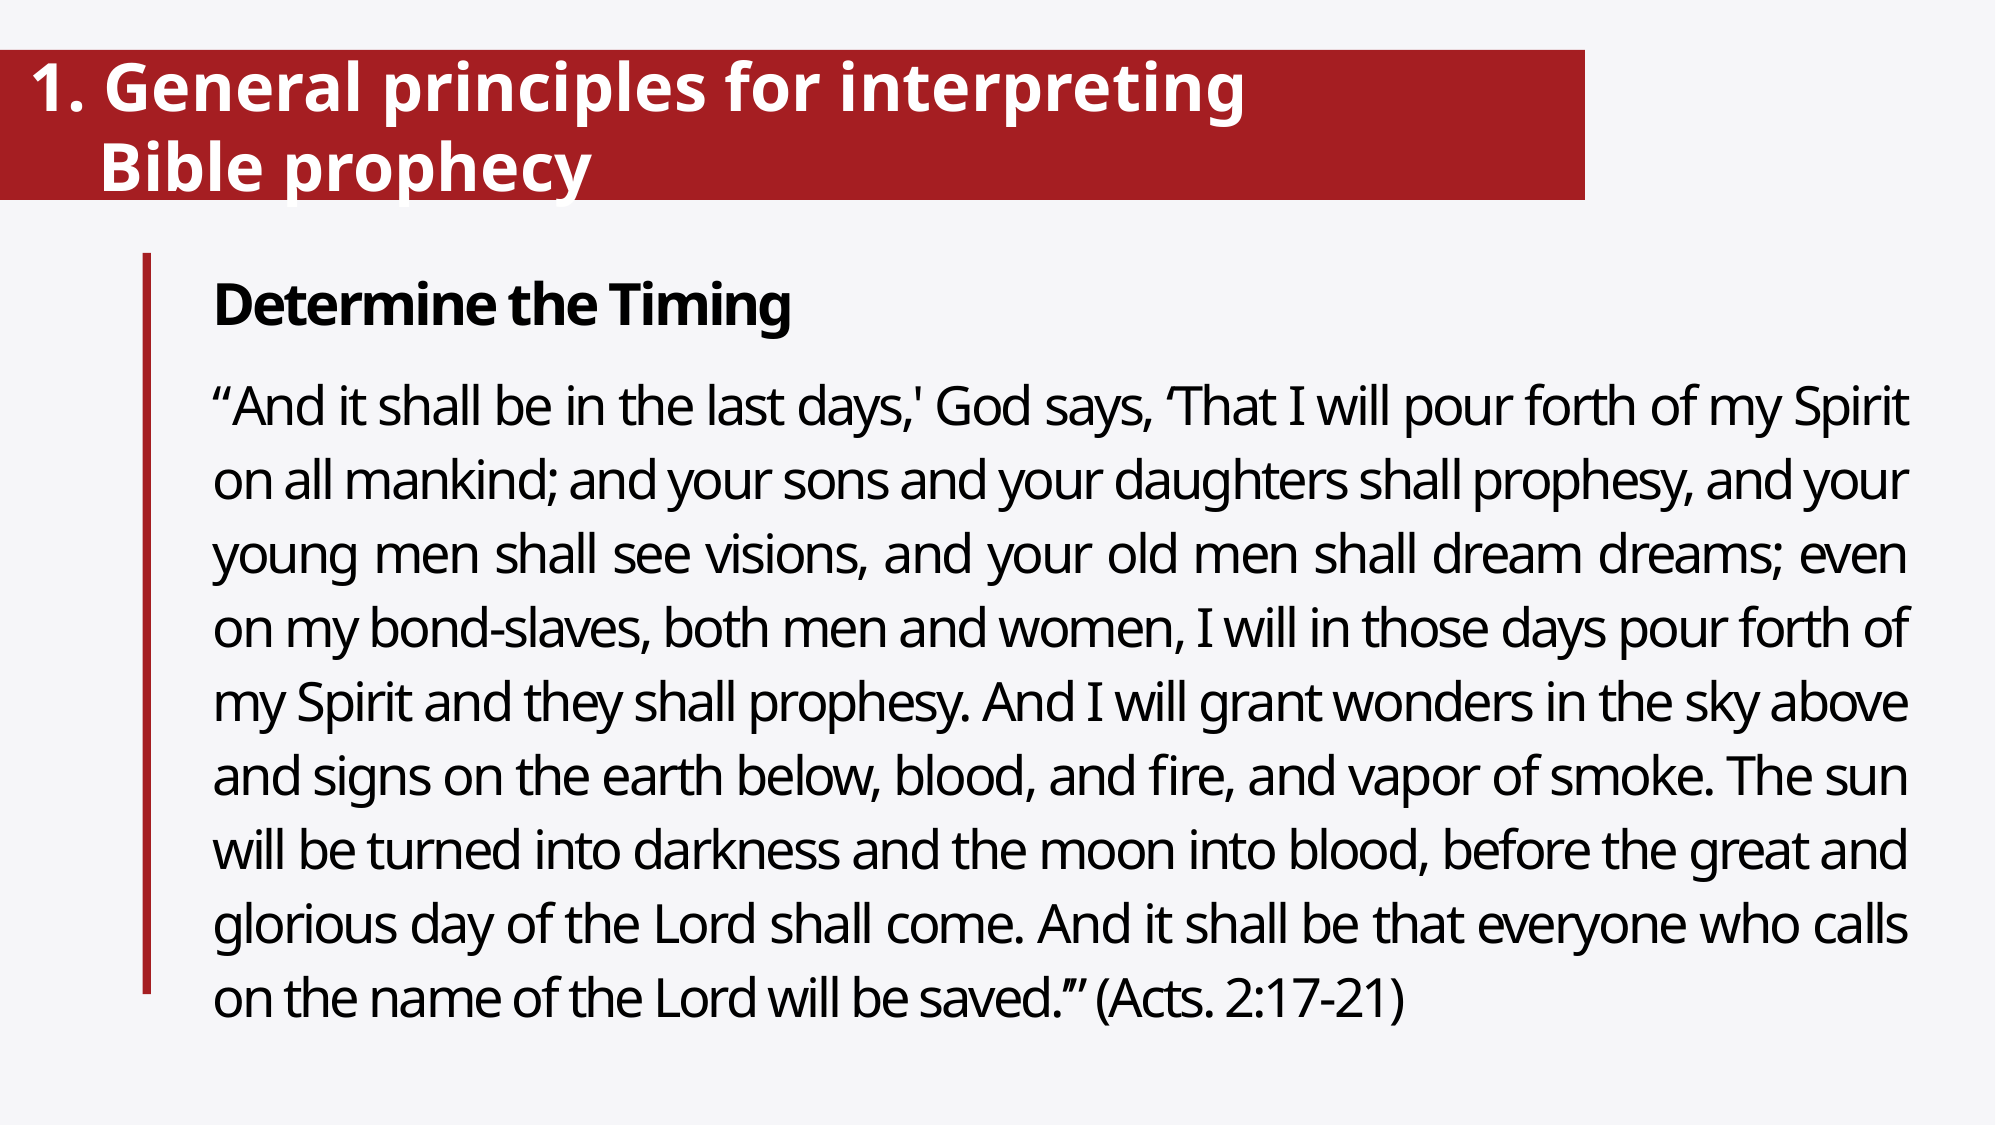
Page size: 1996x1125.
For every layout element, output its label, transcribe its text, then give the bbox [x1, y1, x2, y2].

subtitle Determine the Timing “And it shall be in the last days,' God says, ‘That I will pour forth of my Spirit on all mankind; and your sons and your daughters shall prophesy, and your young men shall see visions, and your old men shall dream dreams; even on my bond-slaves, both men and women, I will in those days pour forth of my Spirit and they shall prophesy. And I will grant wonders in the sky above and signs on the earth below, blood, and fire, and vapor of smoke. The sun will be turned into darkness and the moon into blood, before the great and glorious day of the Lord shall come. And it shall be that everyone who calls on the name of the Lord will be saved.’” (Acts. 2:17-21) [197, 249, 1923, 1000]
title 1. General principles for interpreting Bible prophecy [14, 62, 1810, 188]
